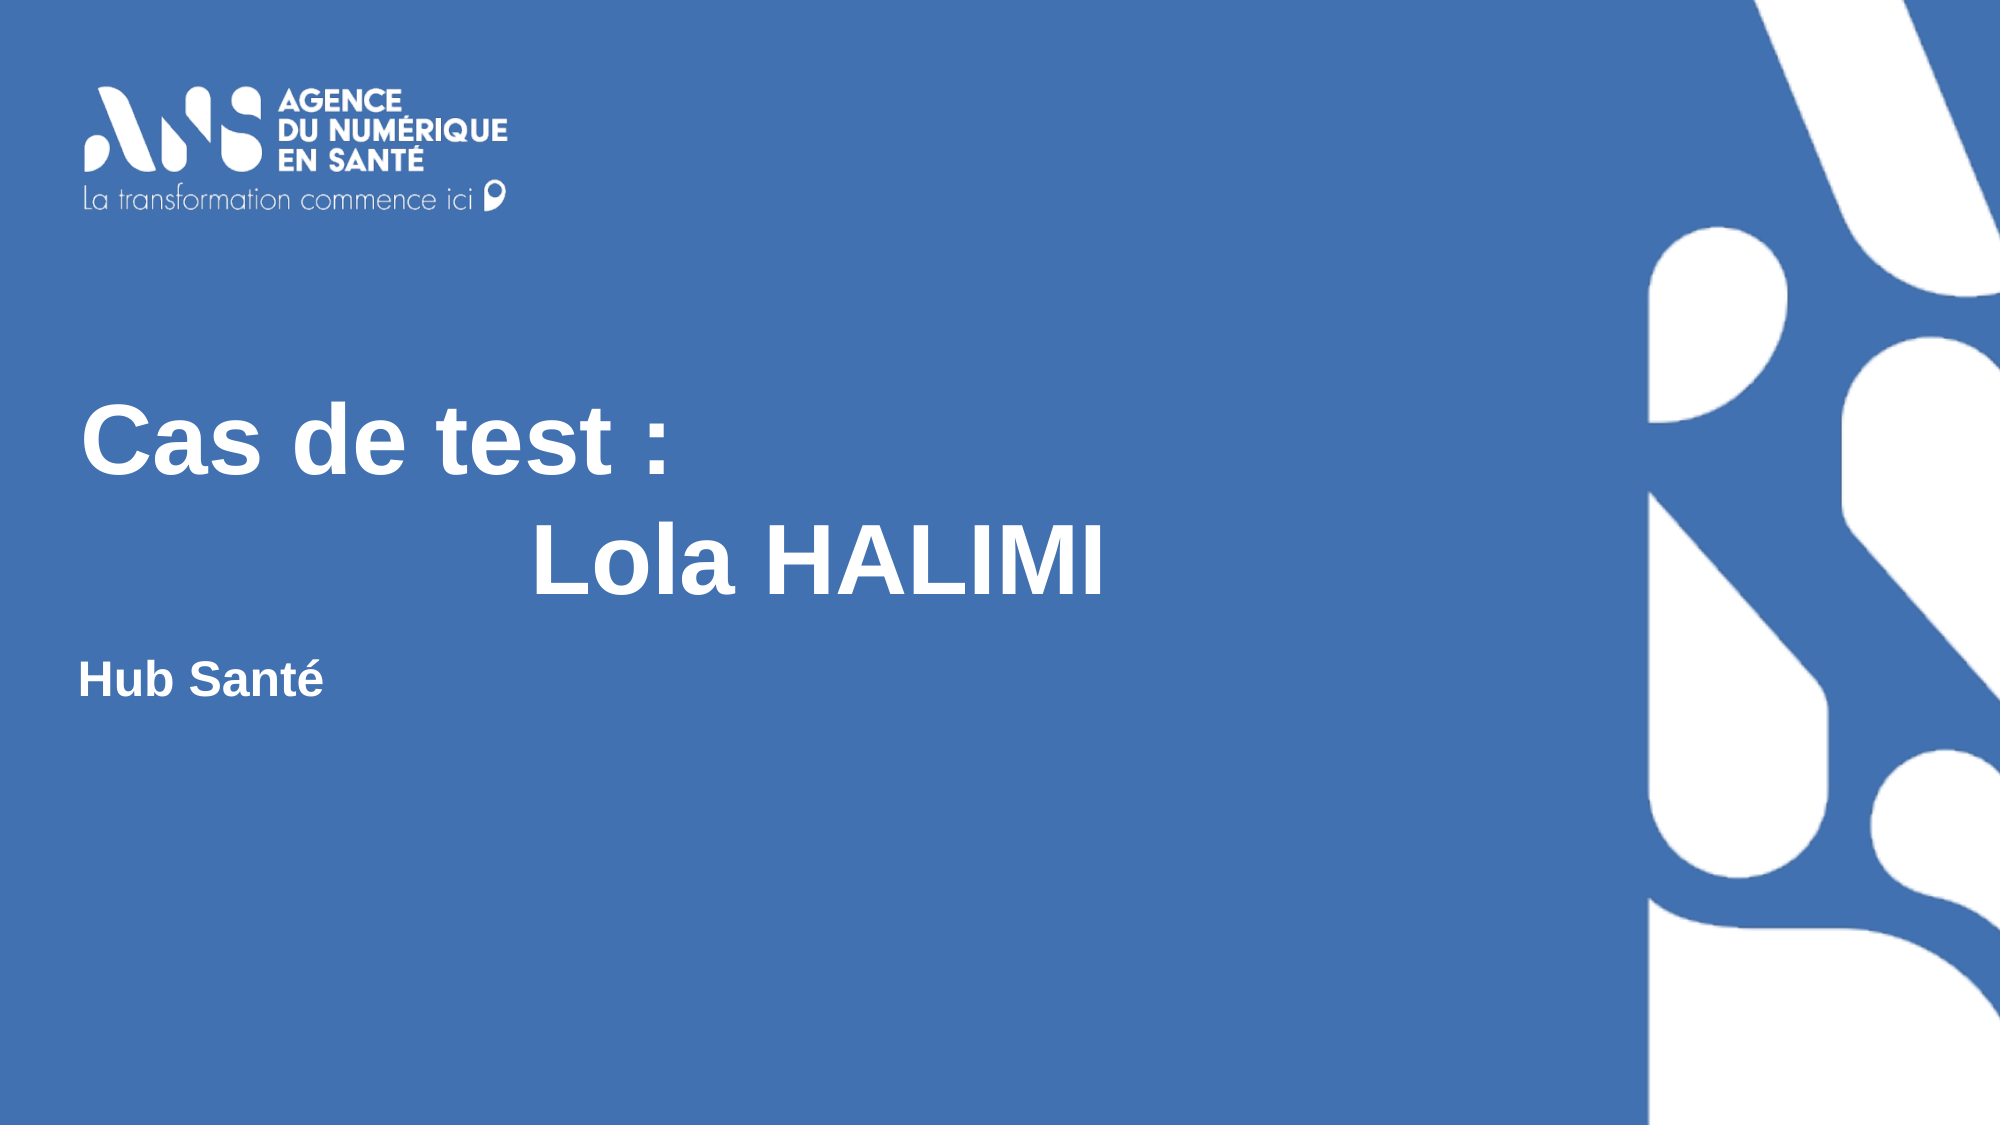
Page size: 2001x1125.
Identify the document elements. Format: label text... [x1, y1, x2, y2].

list Hub Santé [77, 655, 783, 707]
title Cas de test : Lola HALIMI [80, 374, 1502, 615]
